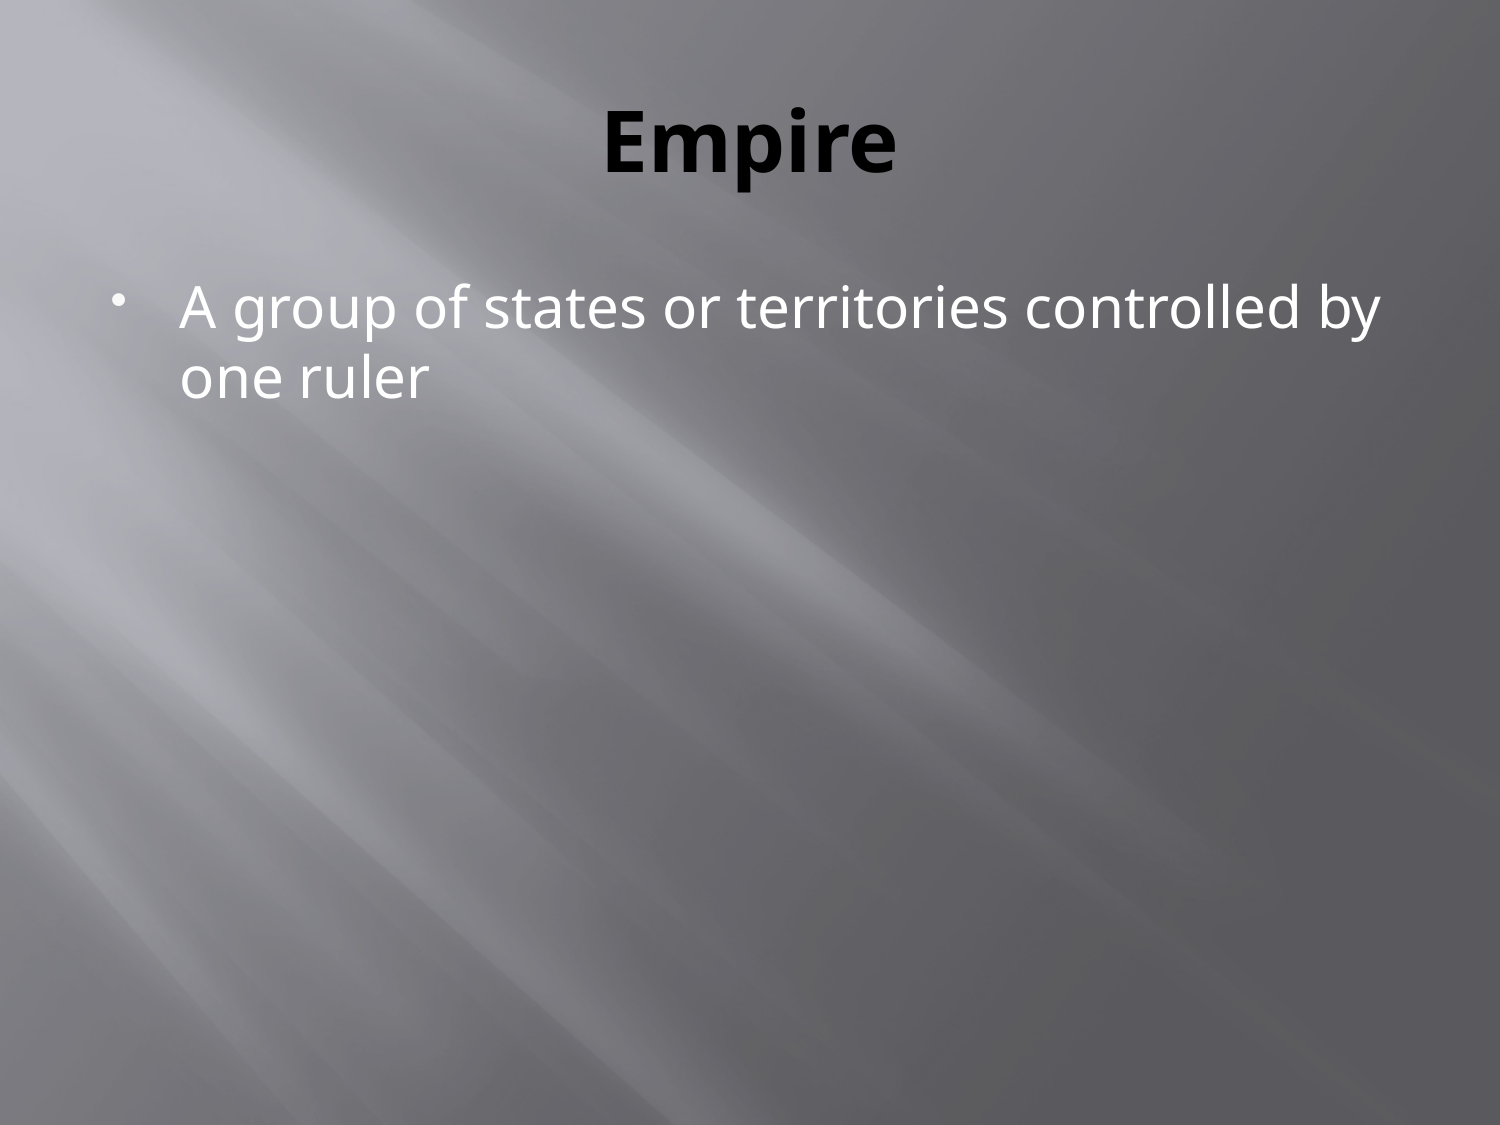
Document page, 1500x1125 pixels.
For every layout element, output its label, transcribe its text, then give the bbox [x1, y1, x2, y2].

title Empire [75, 45, 1425, 233]
list A group of states or territories controlled by one ruler [75, 262, 1425, 1035]
